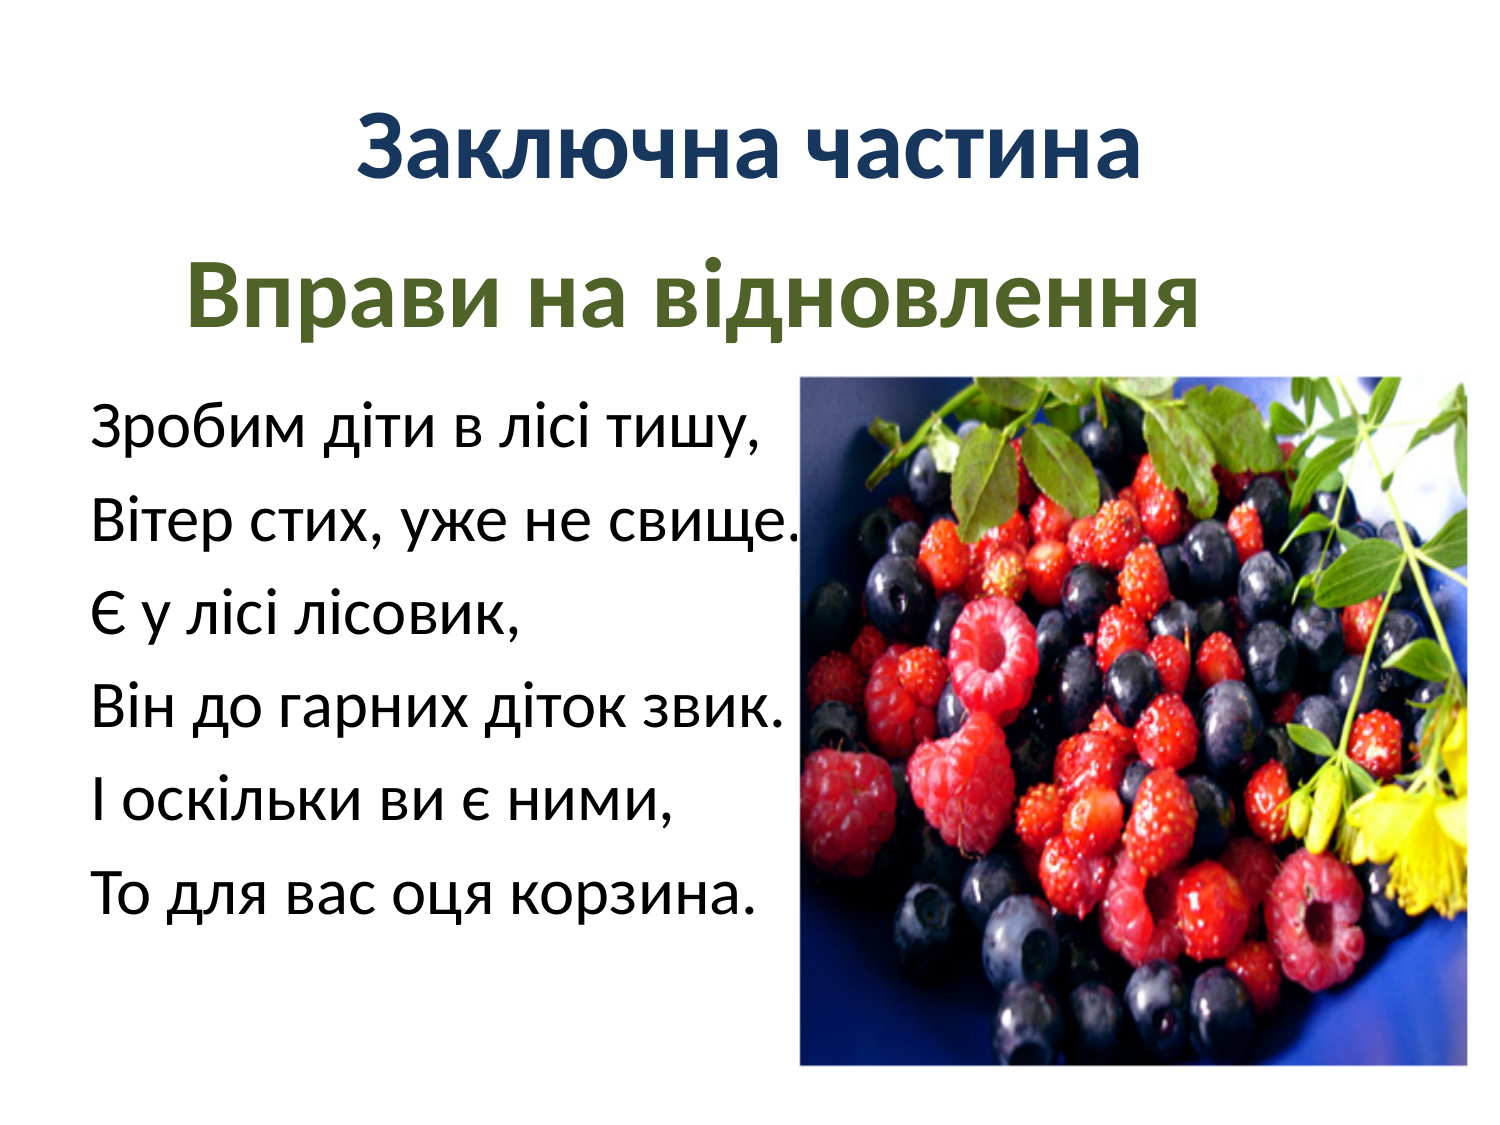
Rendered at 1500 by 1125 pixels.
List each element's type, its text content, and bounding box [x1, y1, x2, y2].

picture [796, 373, 1471, 1071]
text_box Вправи на відновлення [171, 219, 1282, 355]
list Зробим діти в лісі тишу, Вітер стих, уже не свище. Є у лісі лісовик, Він до гарних діток звик. І оскільки ви є ними, То для вас оця корзина. [75, 373, 794, 1005]
title Заключна частина [75, 45, 1425, 233]
